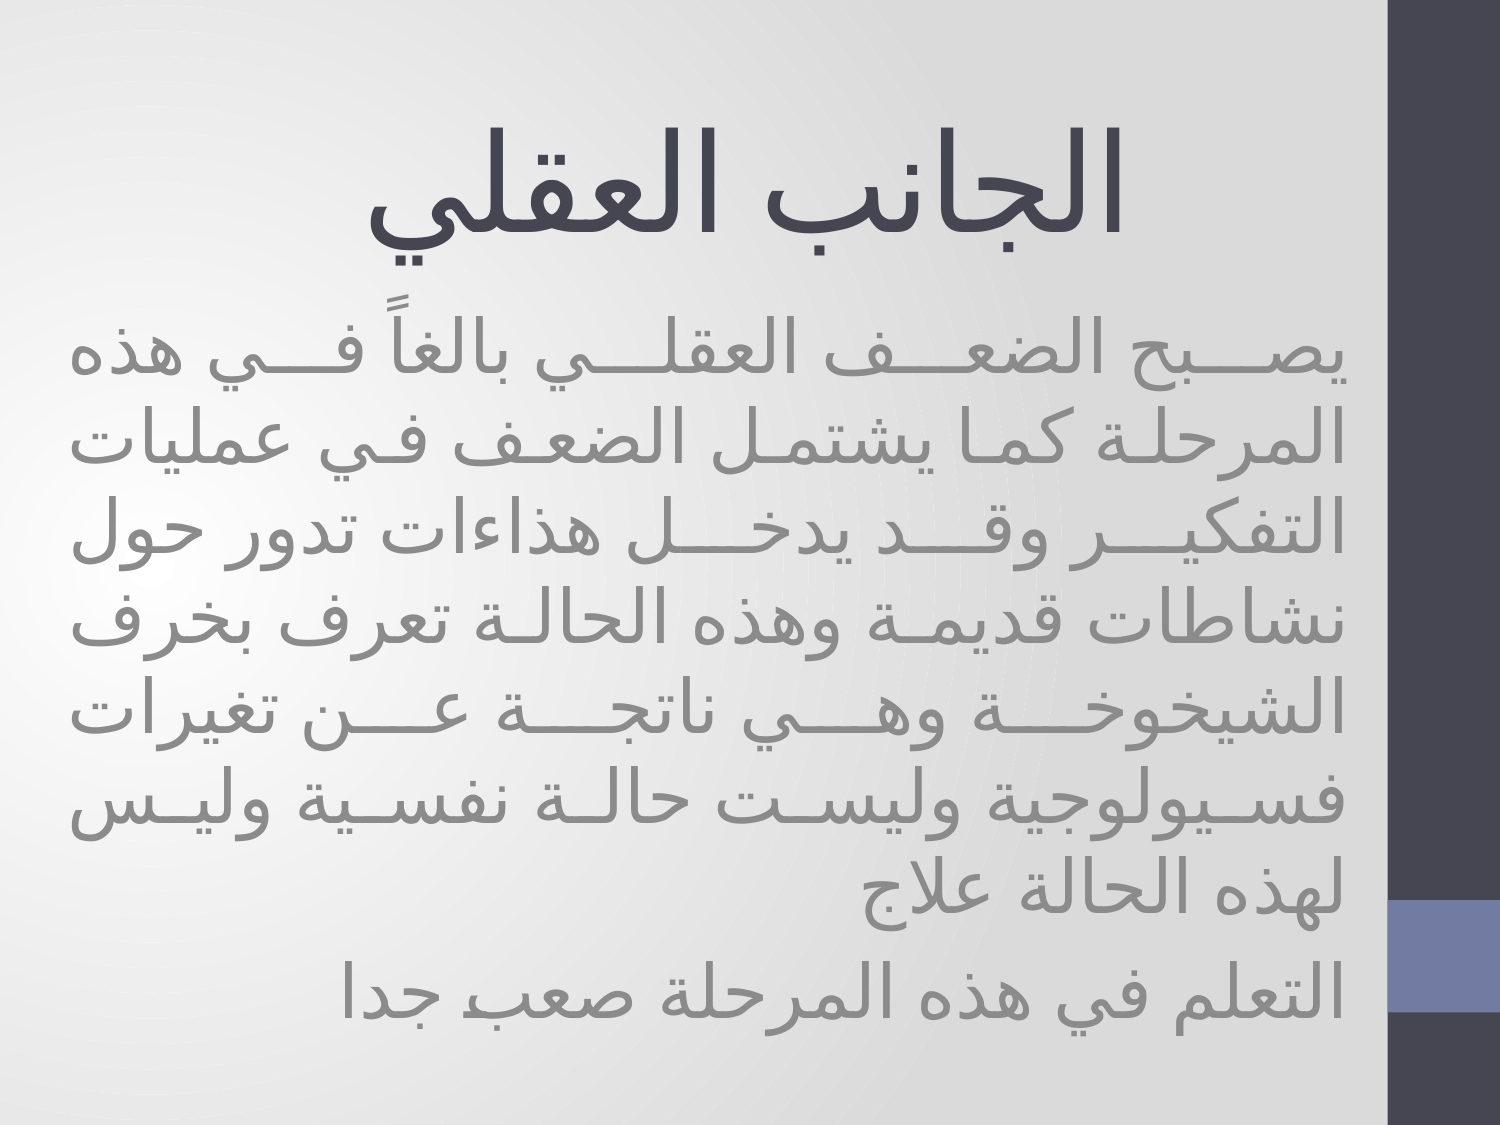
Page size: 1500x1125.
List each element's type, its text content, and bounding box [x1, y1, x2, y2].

subtitle يصبح الضعف العقلي بالغاً في هذه المرحلة كما يشتمل الضعف في عمليات التفكير وقد يدخل هذاءات تدور حول نشاطات قديمة وهذه الحالة تعرف بخرف الشيخوخة وهي ناتجة عن تغيرات فسيولوجية وليست حالة نفسية وليس لهذه الحالة علاج التعلم في هذه المرحلة صعب جدا [53, 290, 1365, 1047]
title الجانب العقلي [112, 54, 1350, 268]
